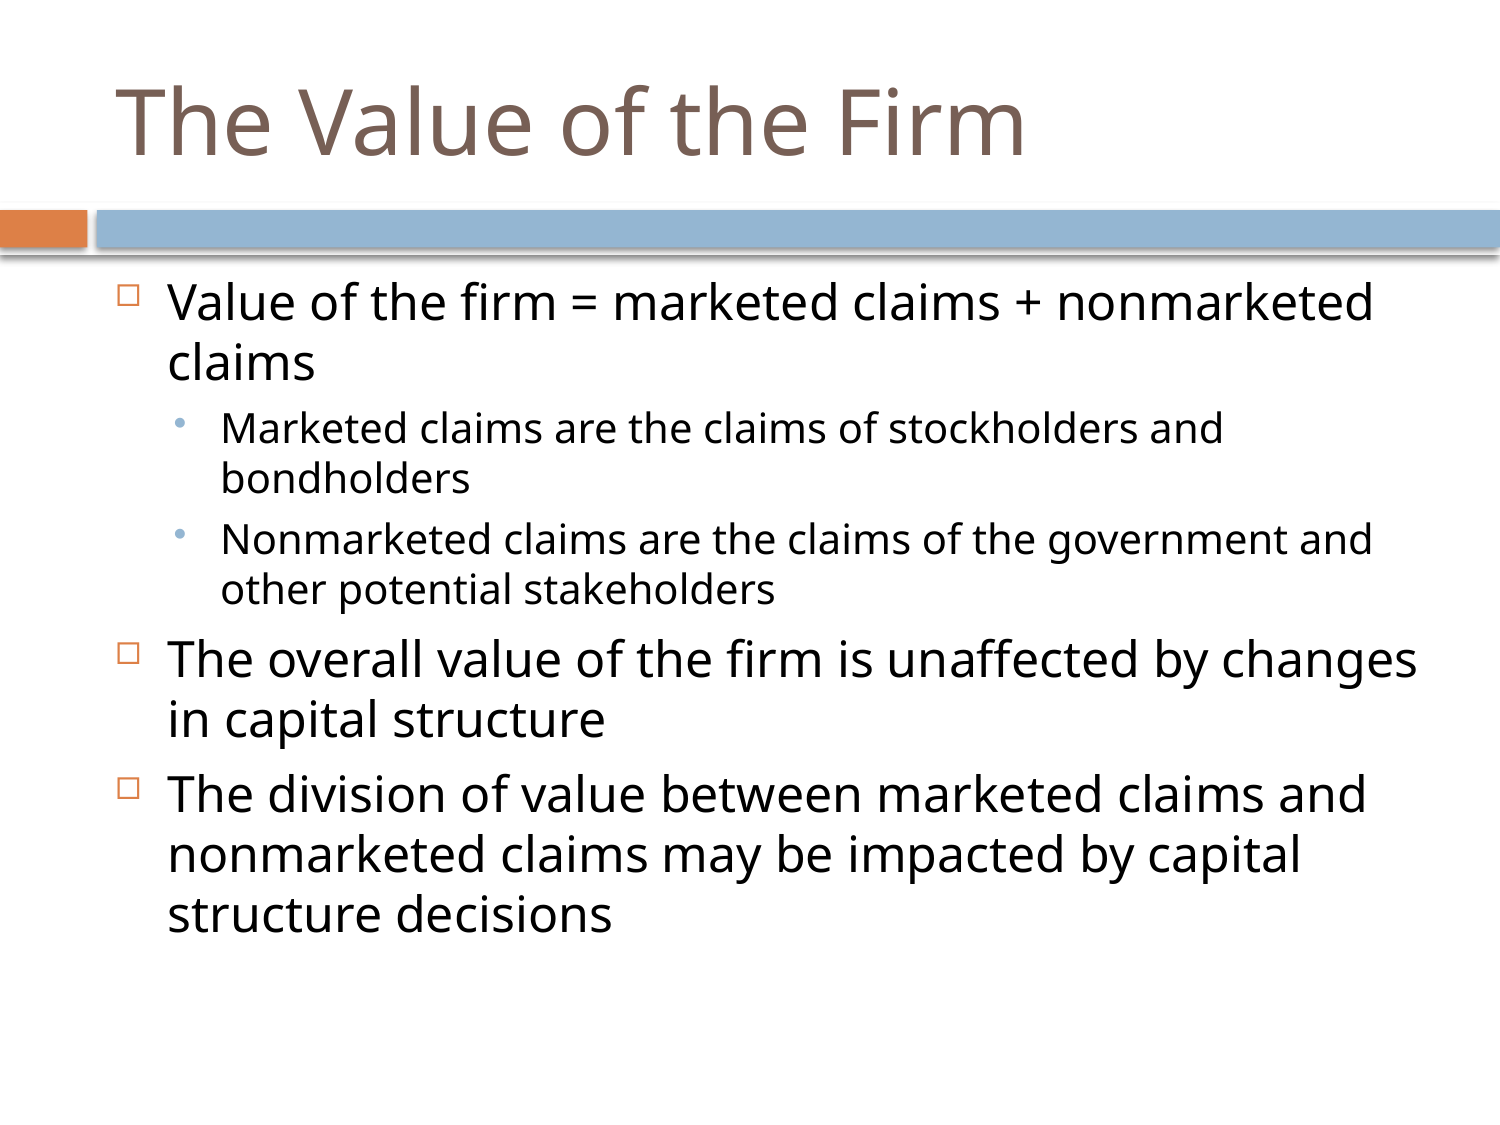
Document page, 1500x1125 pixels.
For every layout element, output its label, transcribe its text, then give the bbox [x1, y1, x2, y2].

title The Value of the Firm [100, 37, 1438, 200]
list Value of the firm = marketed claims + nonmarketed claims Marketed claims are the claims of stockholders and bondholders Nonmarketed claims are the claims of the government and other potential stakeholders The overall value of the firm is unaffected by changes in capital structure The division of value between marketed claims and nonmarketed claims may be impacted by capital structure decisions [100, 262, 1438, 1000]
